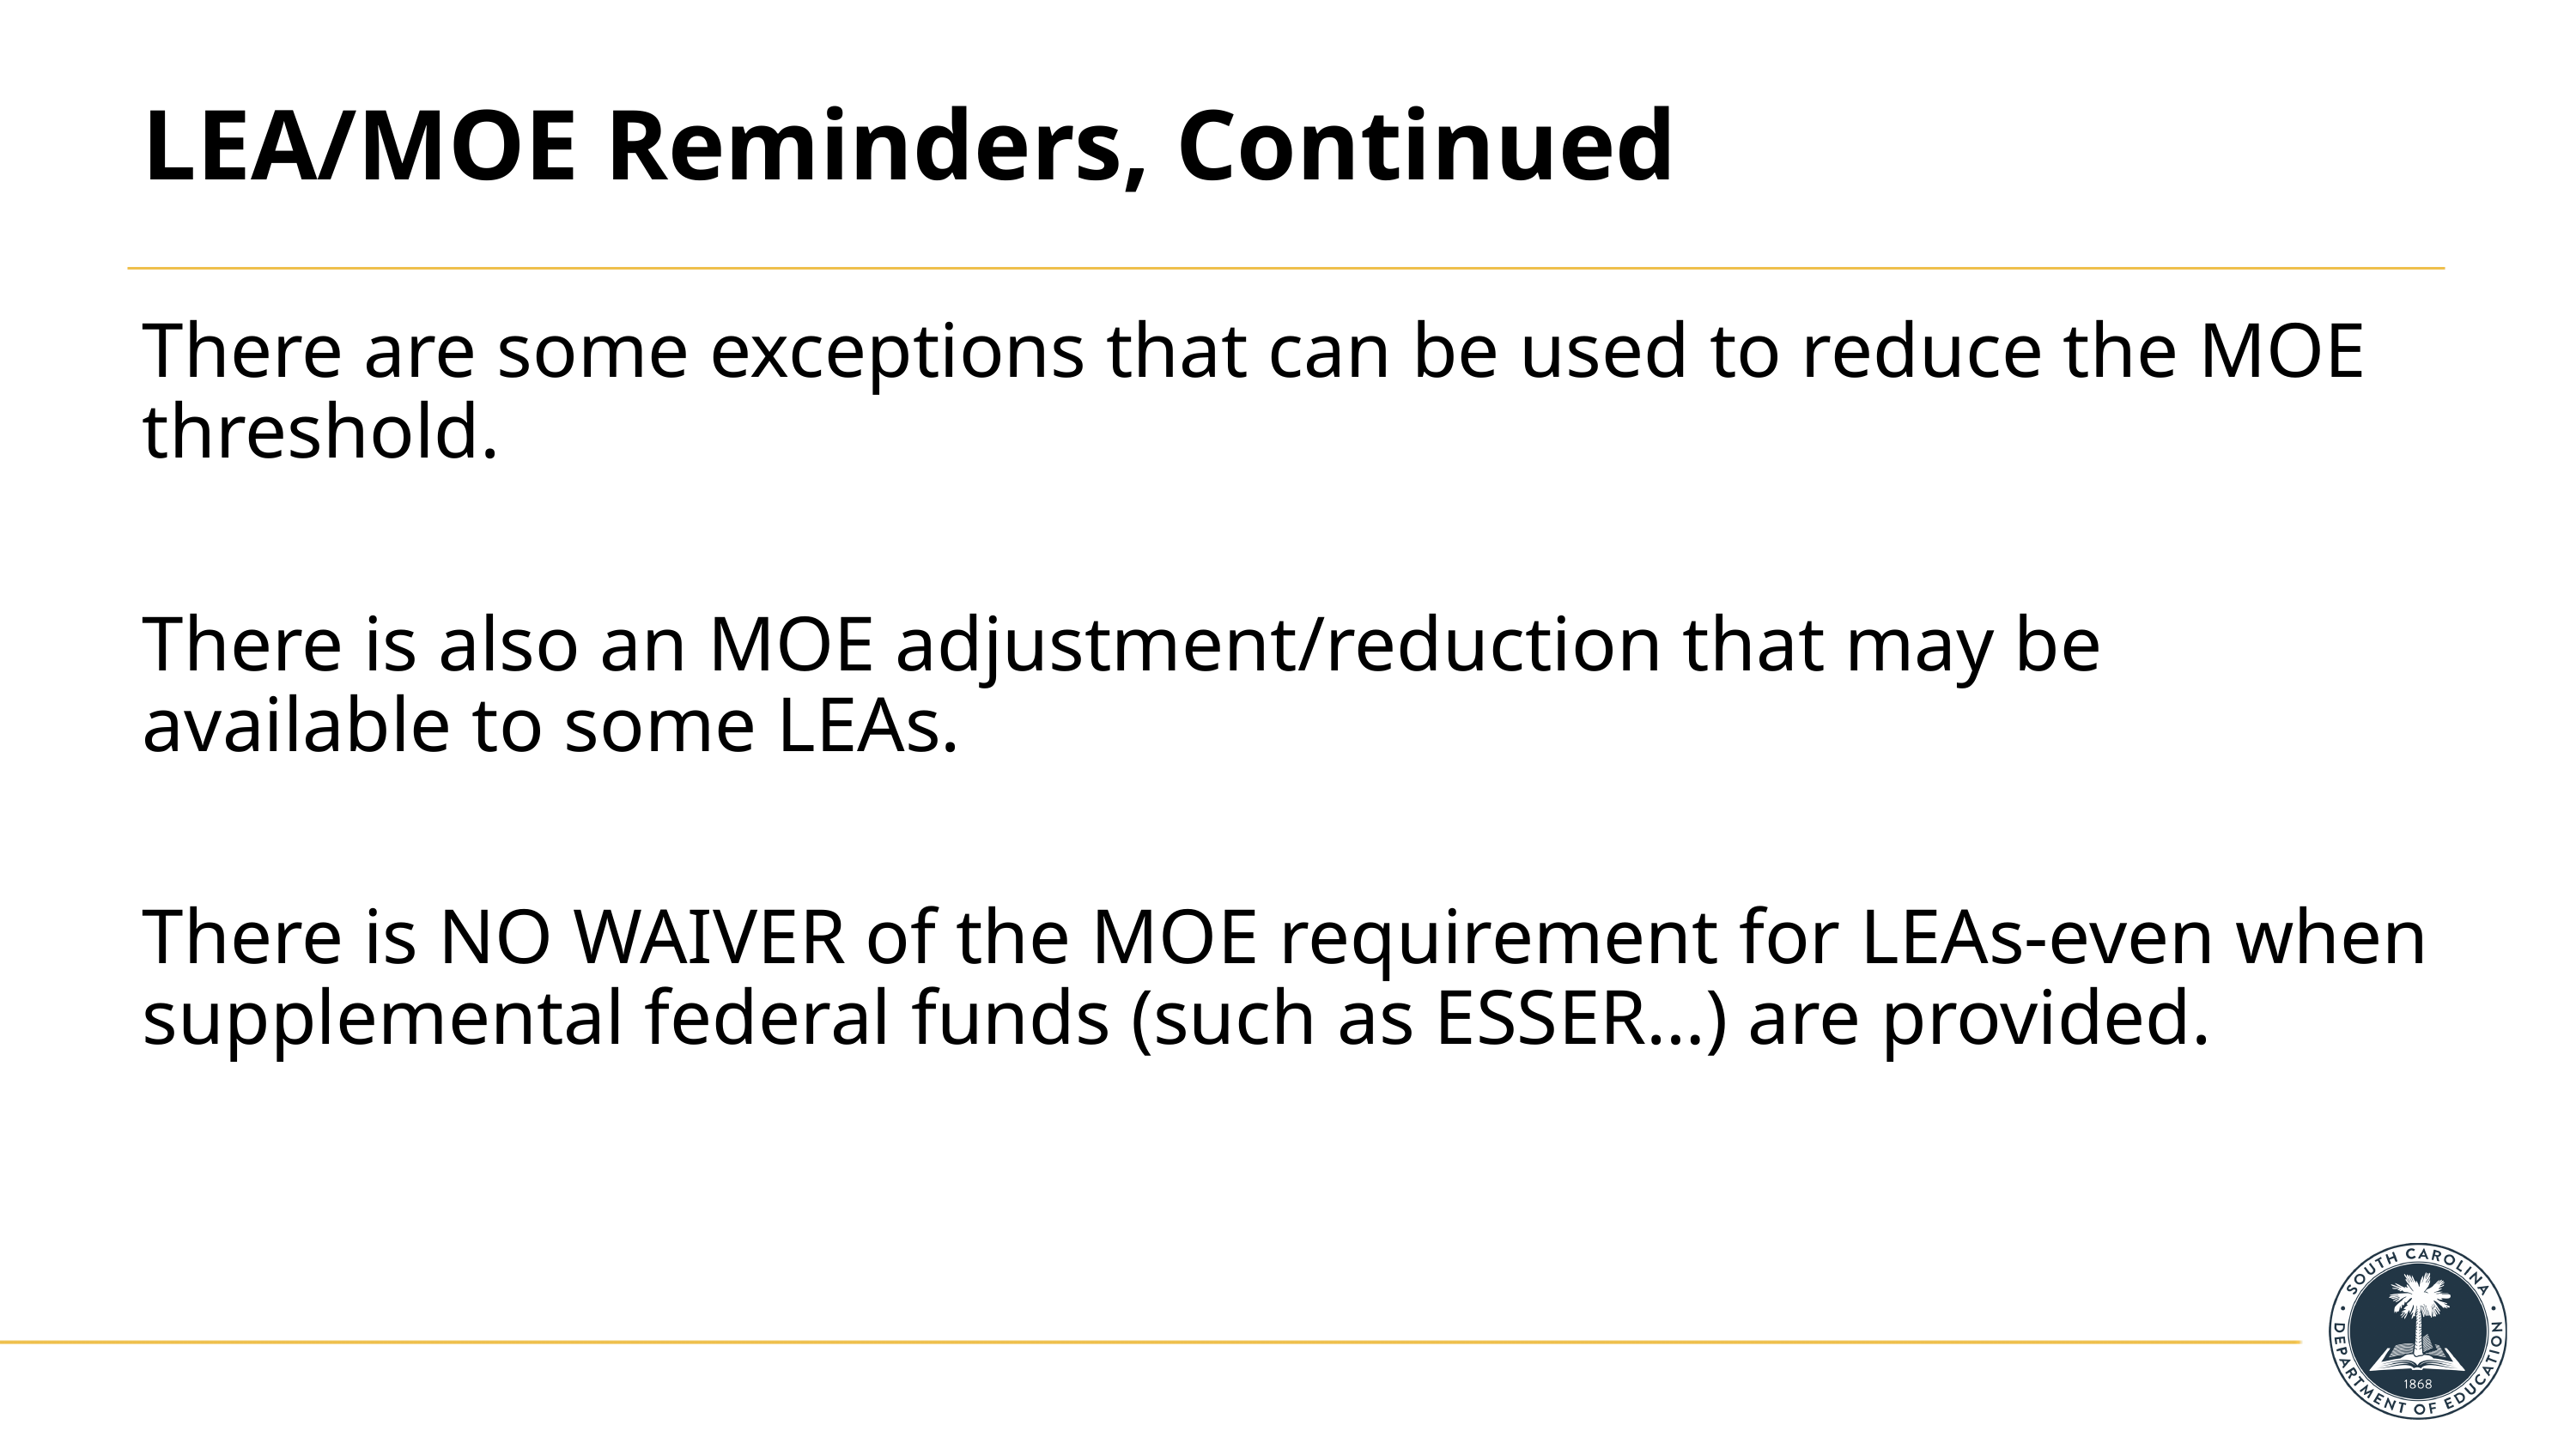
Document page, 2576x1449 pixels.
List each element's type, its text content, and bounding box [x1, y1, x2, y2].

title LEA/MOE Reminders, Continued [129, 76, 2447, 232]
list There are some exceptions that can be used to reduce the MOE threshold. There is also an MOE adjustment/reduction that may be available to some LEAs. There is NO WAIVER of the MOE requirement for LEAs-even when supplemental federal funds (such as ESSER…) are provided. [129, 306, 2447, 1149]
picture [2329, 1243, 2507, 1420]
